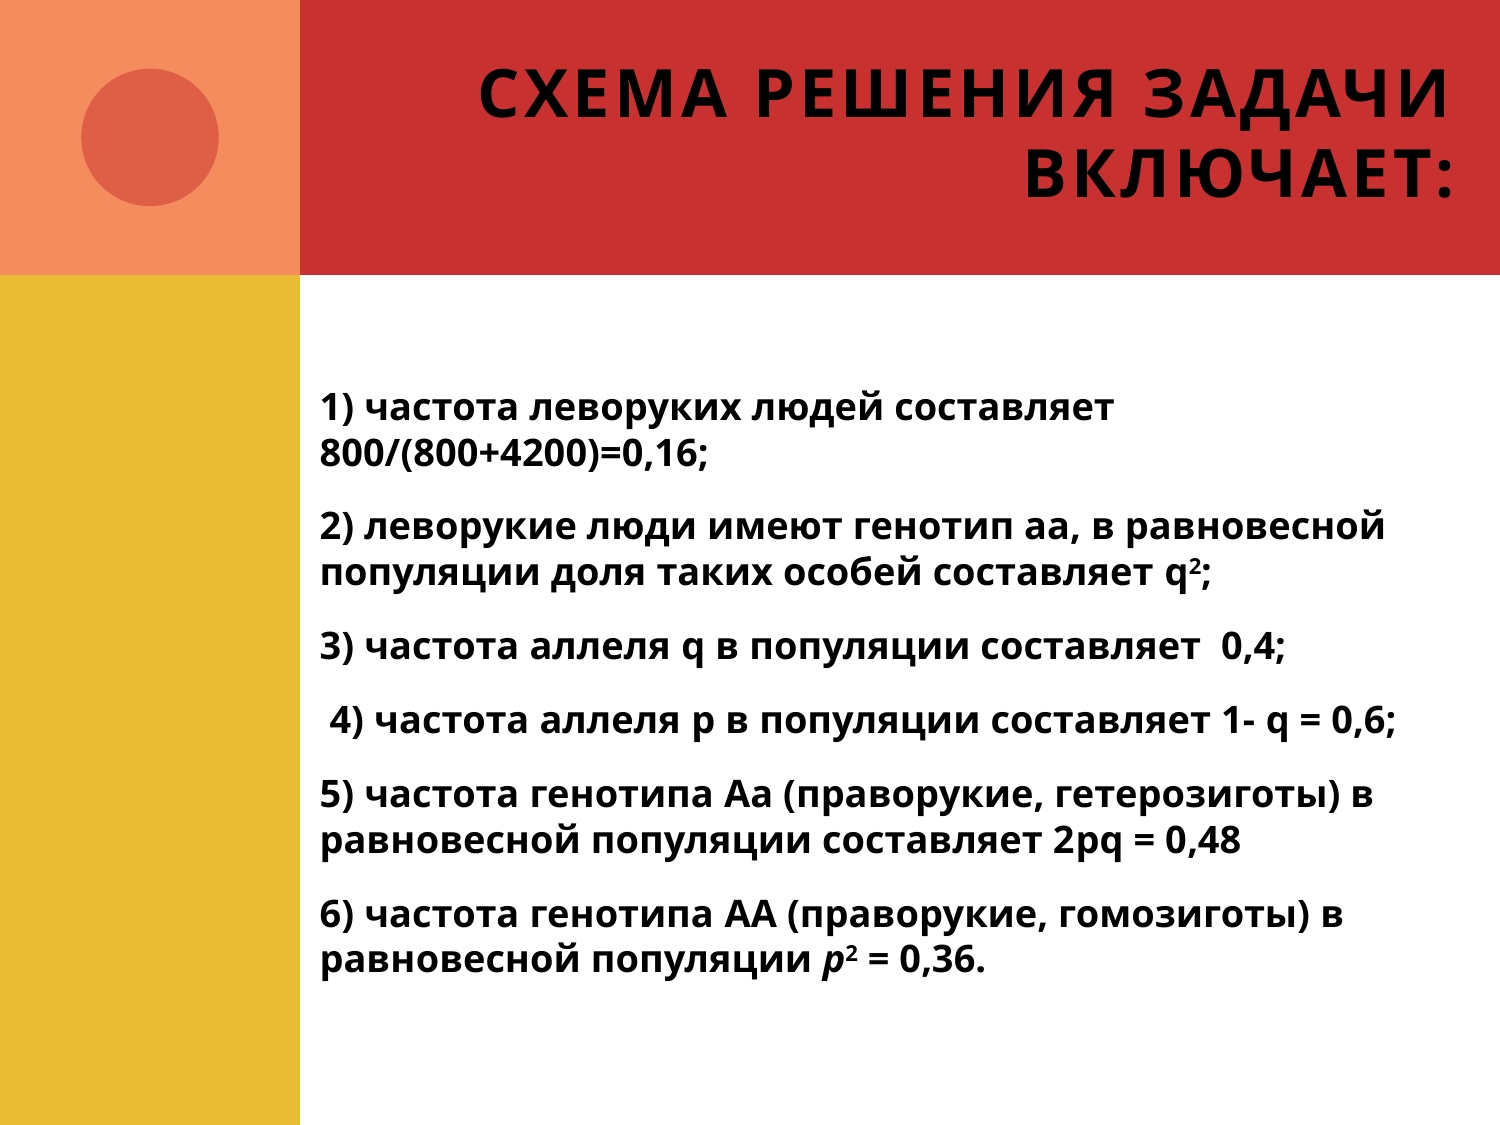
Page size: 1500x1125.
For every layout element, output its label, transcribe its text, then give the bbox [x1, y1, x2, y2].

list 1) частота леворуких людей составляет 800/(800+4200)=0,16; 2) леворукие люди имеют генотип аа, в равновесной популяции доля таких особей составляет q2; 3) частота аллеля q в популяции составляет 0,4; 4) частота аллеля p в популяции составляет 1- q = 0,6; 5) частота генотипа Аа (праворукие, гетерозиготы) в равновесной популяции составляет 2pq = 0,48 6) частота генотипа AA (праворукие, гомозиготы) в равновесной популяции p2 = 0,36. [304, 375, 1425, 1055]
title Схема решения задачи включает: [93, 37, 1471, 225]
